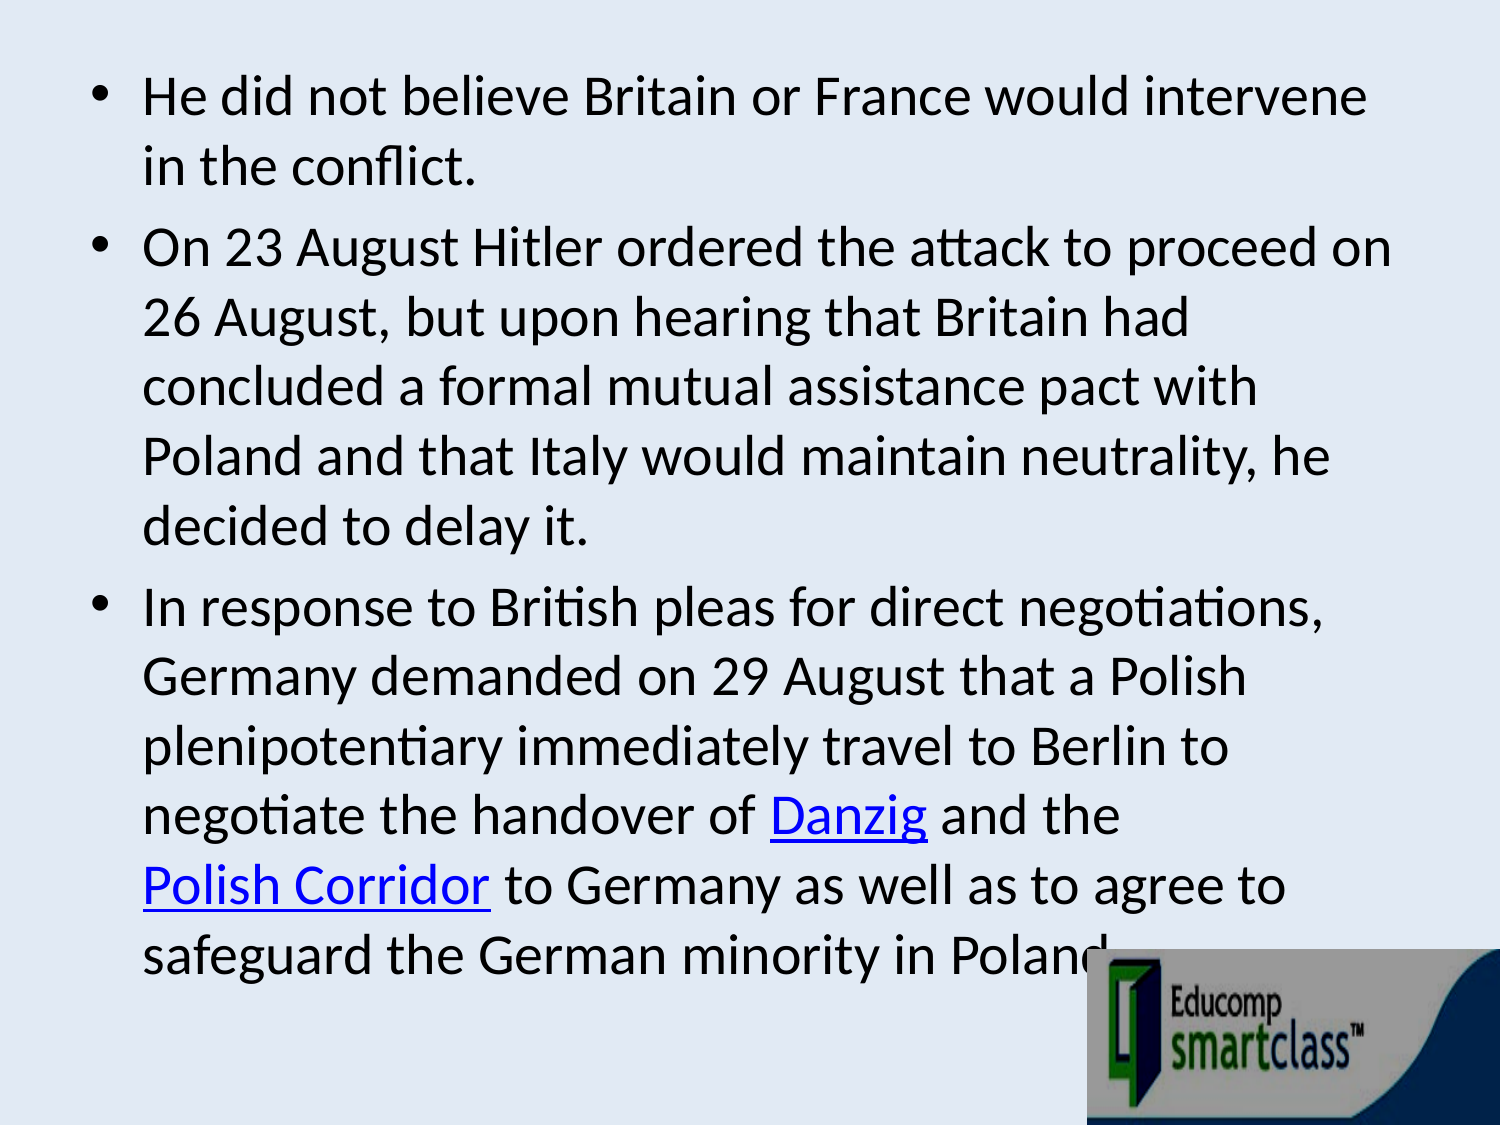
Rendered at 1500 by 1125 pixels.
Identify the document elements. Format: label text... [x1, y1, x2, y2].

picture [1087, 949, 1500, 1125]
list He did not believe Britain or France would intervene in the conflict. On 23 August Hitler ordered the attack to proceed on 26 August, but upon hearing that Britain had concluded a formal mutual assistance pact with Poland and that Italy would maintain neutrality, he decided to delay it. In response to British pleas for direct negotiations, Germany demanded on 29 August that a Polish plenipotentiary immediately travel to Berlin to negotiate the handover of Danzig and the Polish Corridor to Germany as well as to agree to safeguard the German minority in Poland. [75, 50, 1425, 1005]
